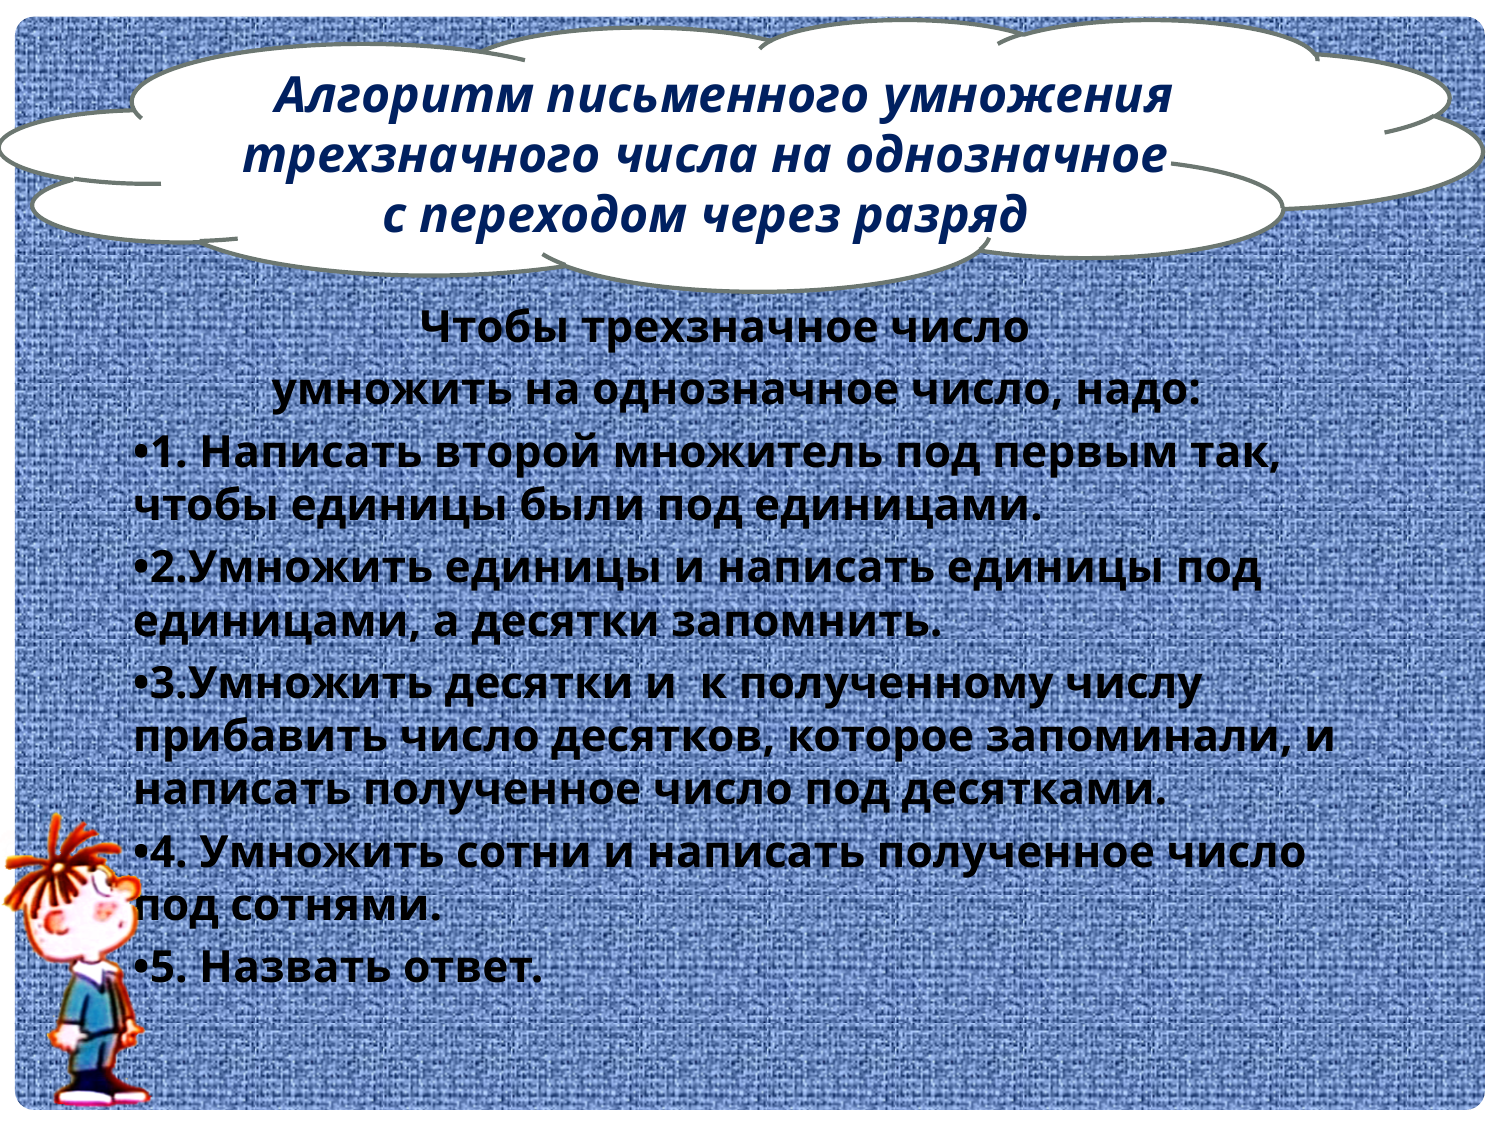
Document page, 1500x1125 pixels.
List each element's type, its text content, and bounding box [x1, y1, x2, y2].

picture [0, 158, 1485, 1125]
text_box [174, 17, 1486, 206]
picture [14, 16, 1485, 145]
list Чтобы трехзначное число умножить на однозначное число, надо: •1. Написать второй множитель под первым так, чтобы единицы были под единицами. •2.Умножить единицы и написать единицы под единицами, а десятки запомнить. •3.Умножить десятки и к полученному числу прибавить число десятков, которое запоминали, и написать полученное число под десятками. •4. Умножить сотни и написать полученное число под сотнями. •5. Назвать ответ. [53, 290, 1404, 1009]
title Алгоритм письменного умножения трехзначного числа на однозначное с переходом через разряд [0, 66, 1356, 238]
text_box [96, 238, 1252, 290]
